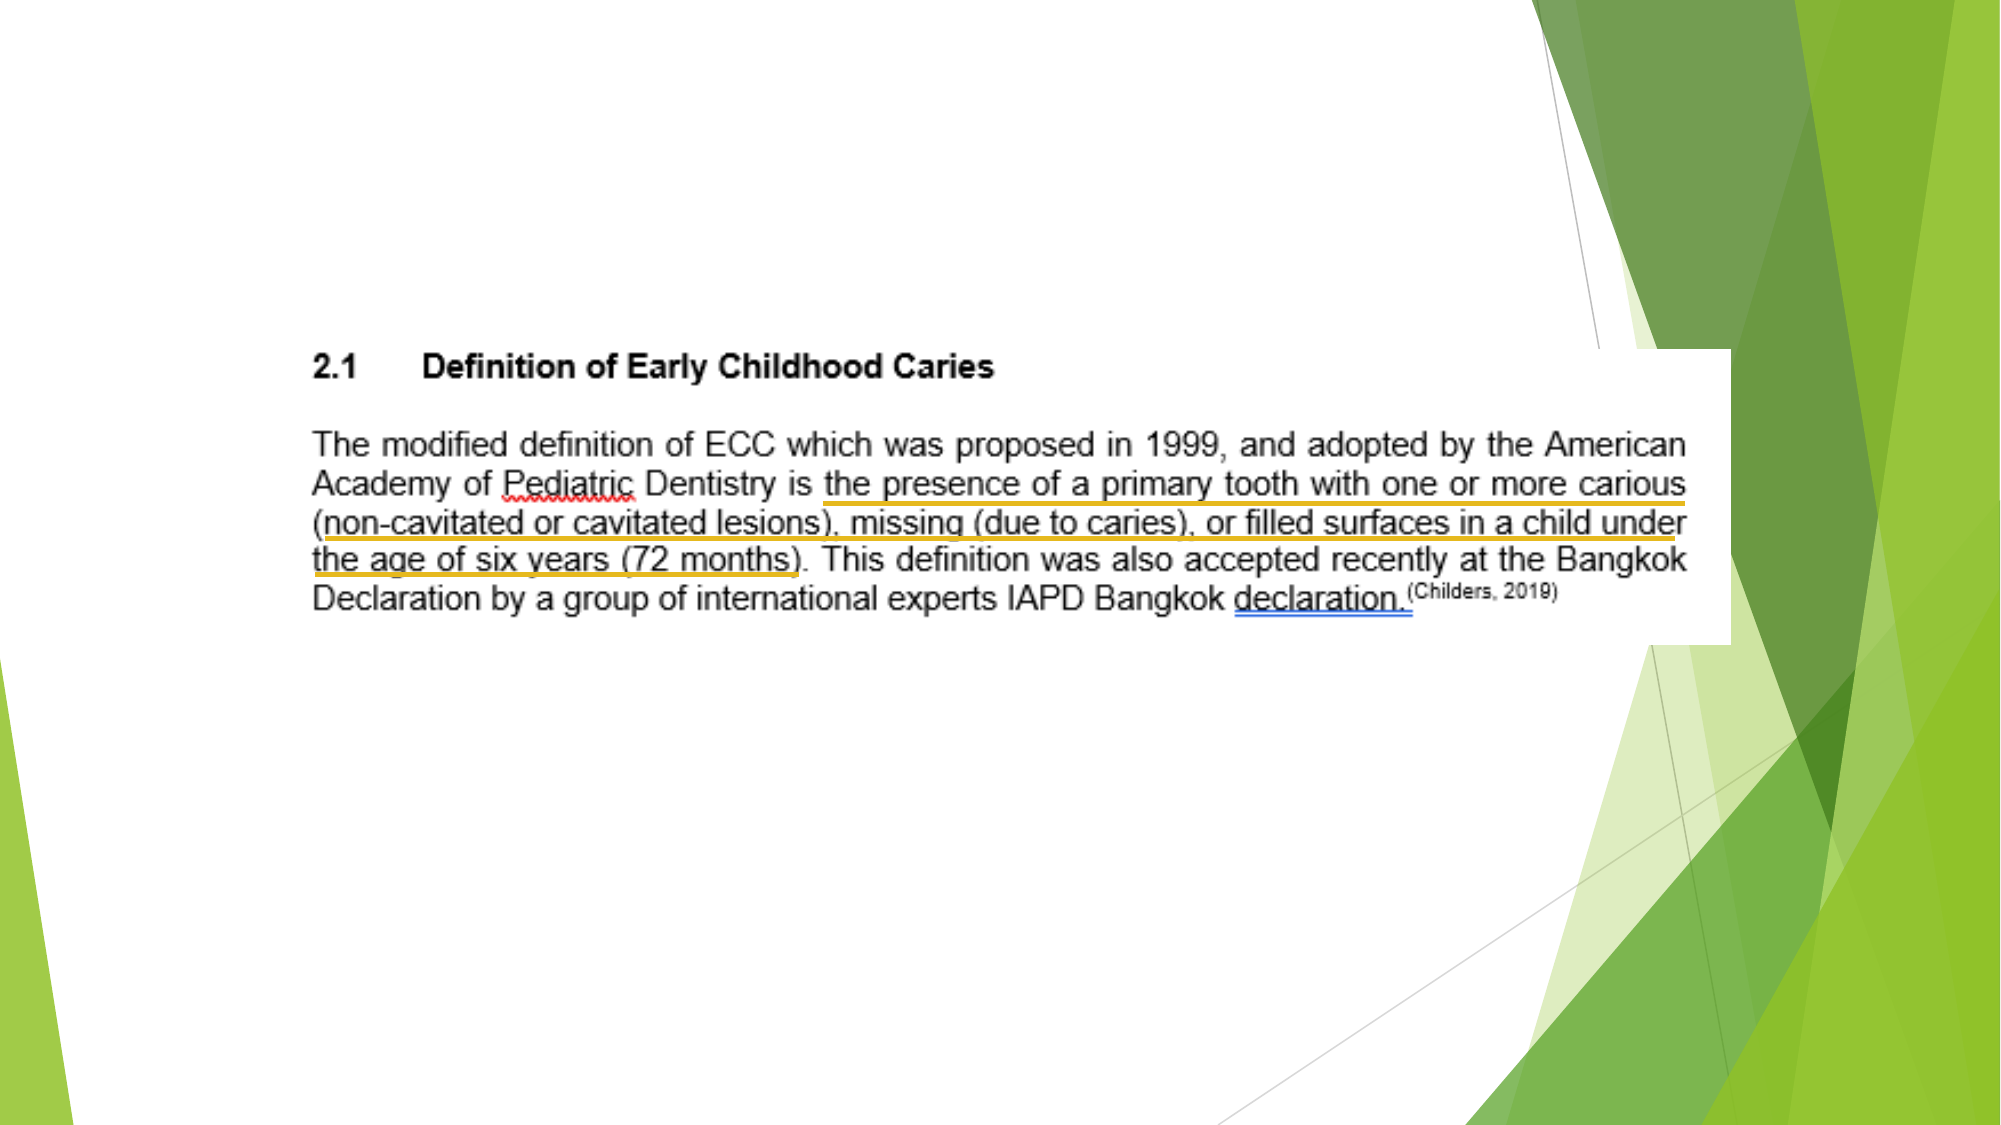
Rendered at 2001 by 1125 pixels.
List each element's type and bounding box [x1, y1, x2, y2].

picture [267, 349, 1731, 645]
